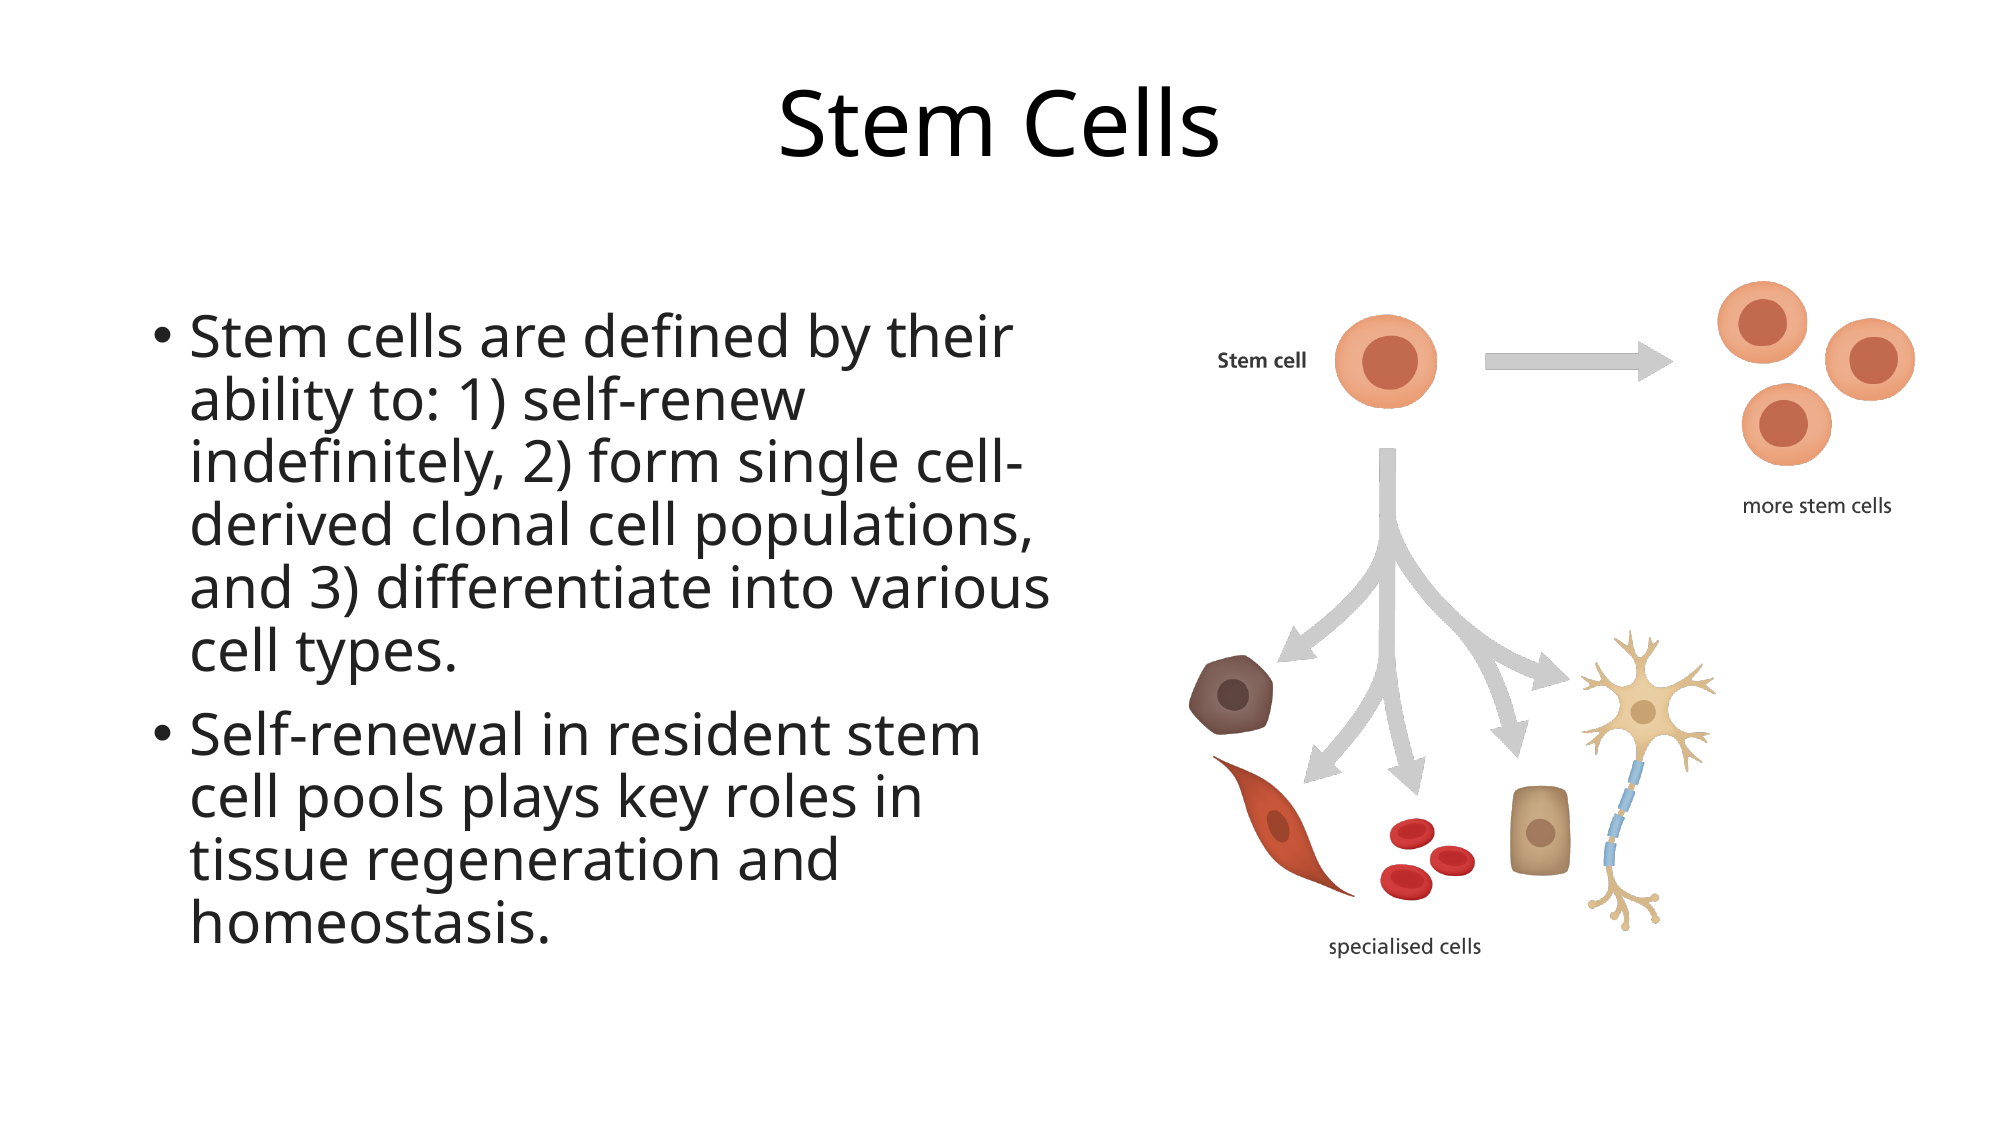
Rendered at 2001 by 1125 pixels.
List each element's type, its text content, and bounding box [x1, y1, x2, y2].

list Stem cells are defined by their ability to: 1) self-renew indefinitely, 2) form single cell-derived clonal cell populations, and 3) differentiate into various cell types. Self-renewal in resident stem cell pools plays key roles in tissue regeneration and homeostasis. [137, 299, 1087, 1014]
picture [1158, 251, 1955, 980]
title Stem Cells [137, 59, 1863, 195]
